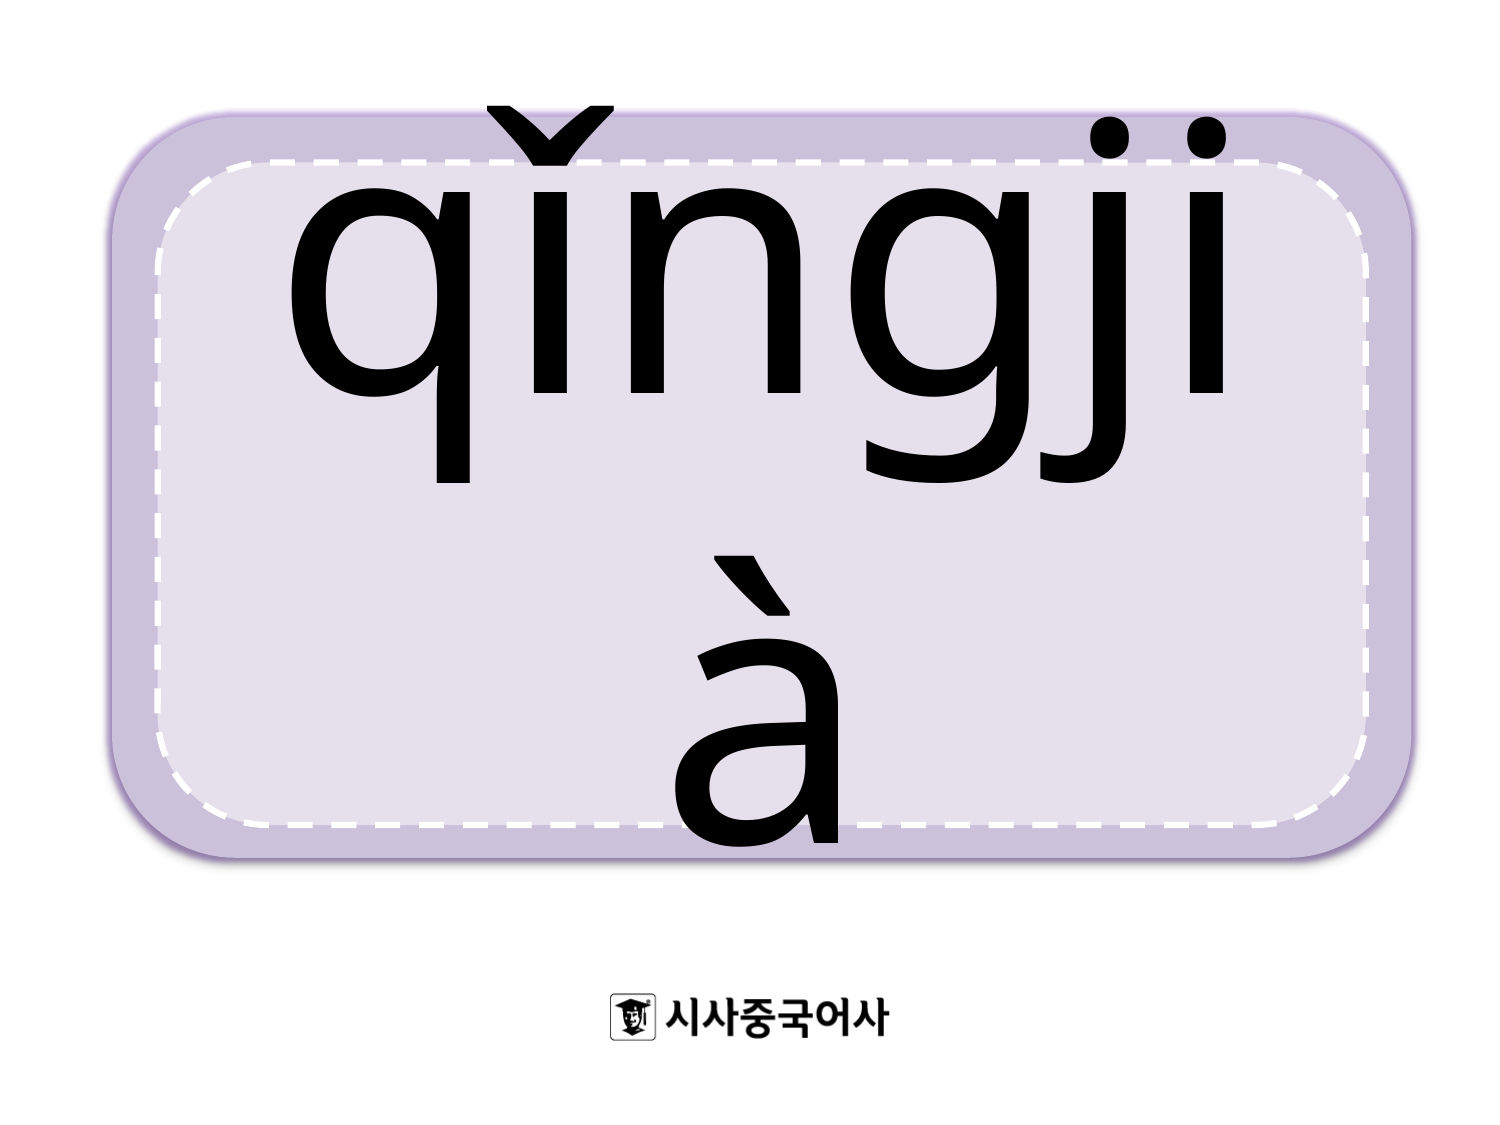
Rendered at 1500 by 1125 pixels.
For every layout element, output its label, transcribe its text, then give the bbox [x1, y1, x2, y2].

text_box qǐngjià [159, 137, 1368, 800]
picture [602, 987, 898, 1047]
